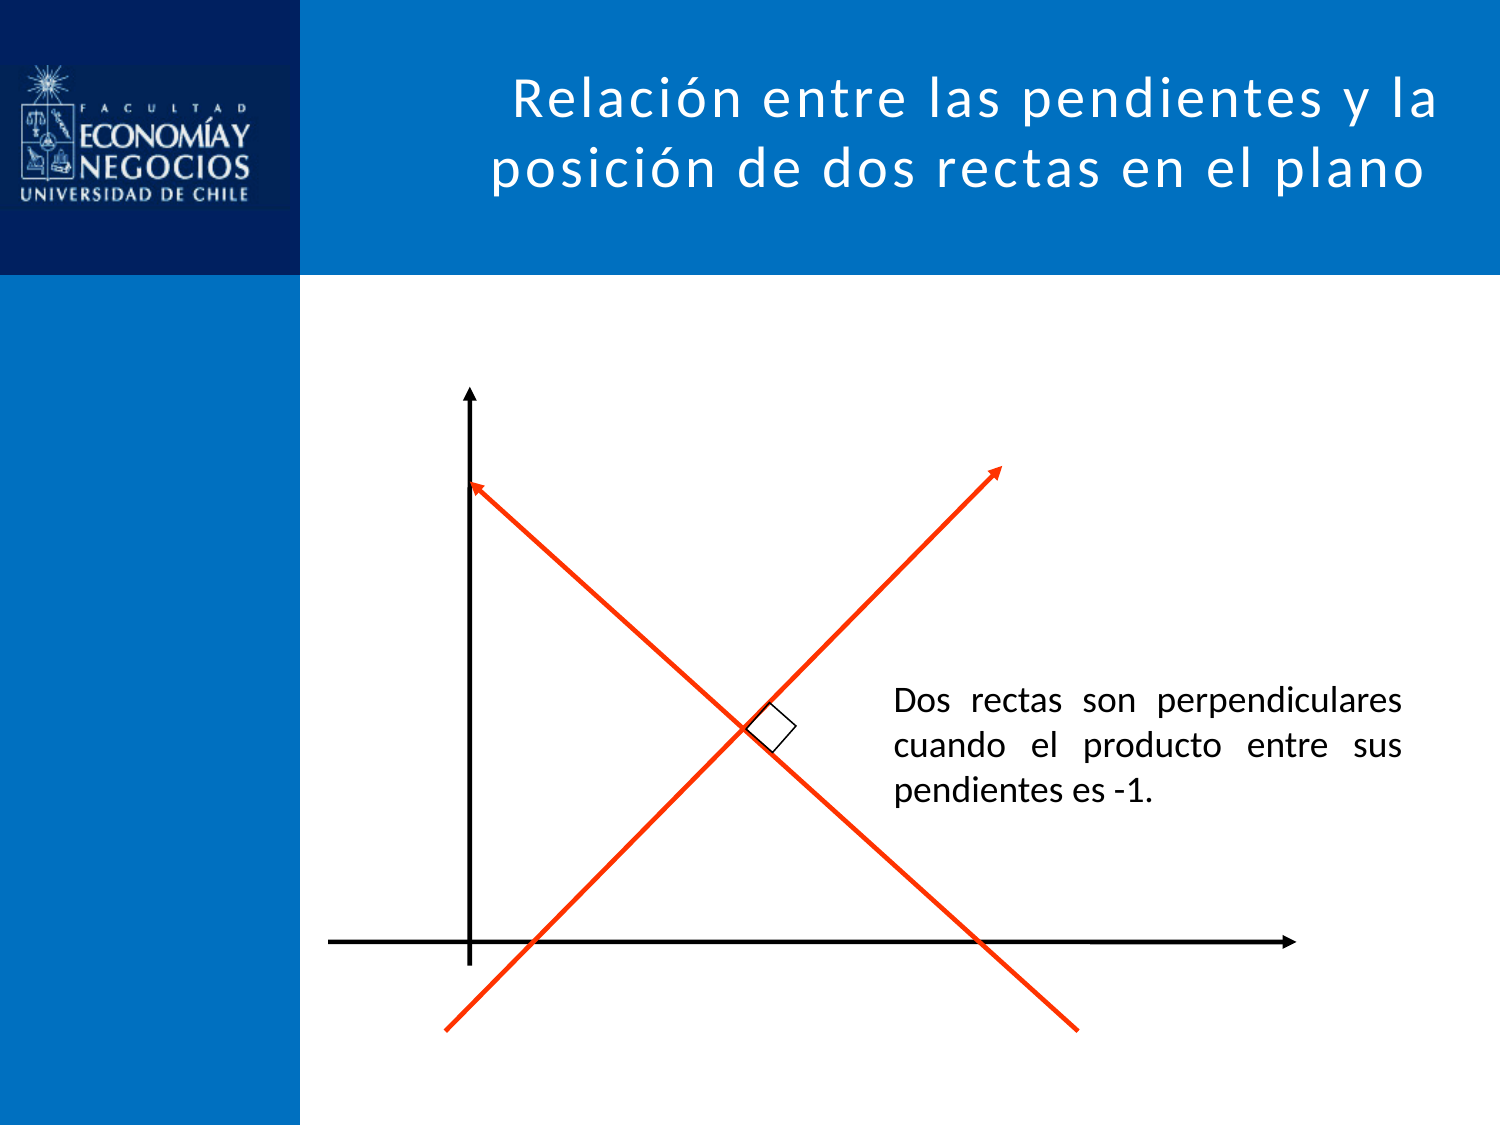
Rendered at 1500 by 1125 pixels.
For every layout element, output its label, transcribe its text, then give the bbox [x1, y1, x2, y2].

picture [0, 64, 290, 211]
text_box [327, 386, 1419, 1032]
title Relación entre las pendientes y la posición de dos rectas en el plano [433, 35, 1459, 223]
